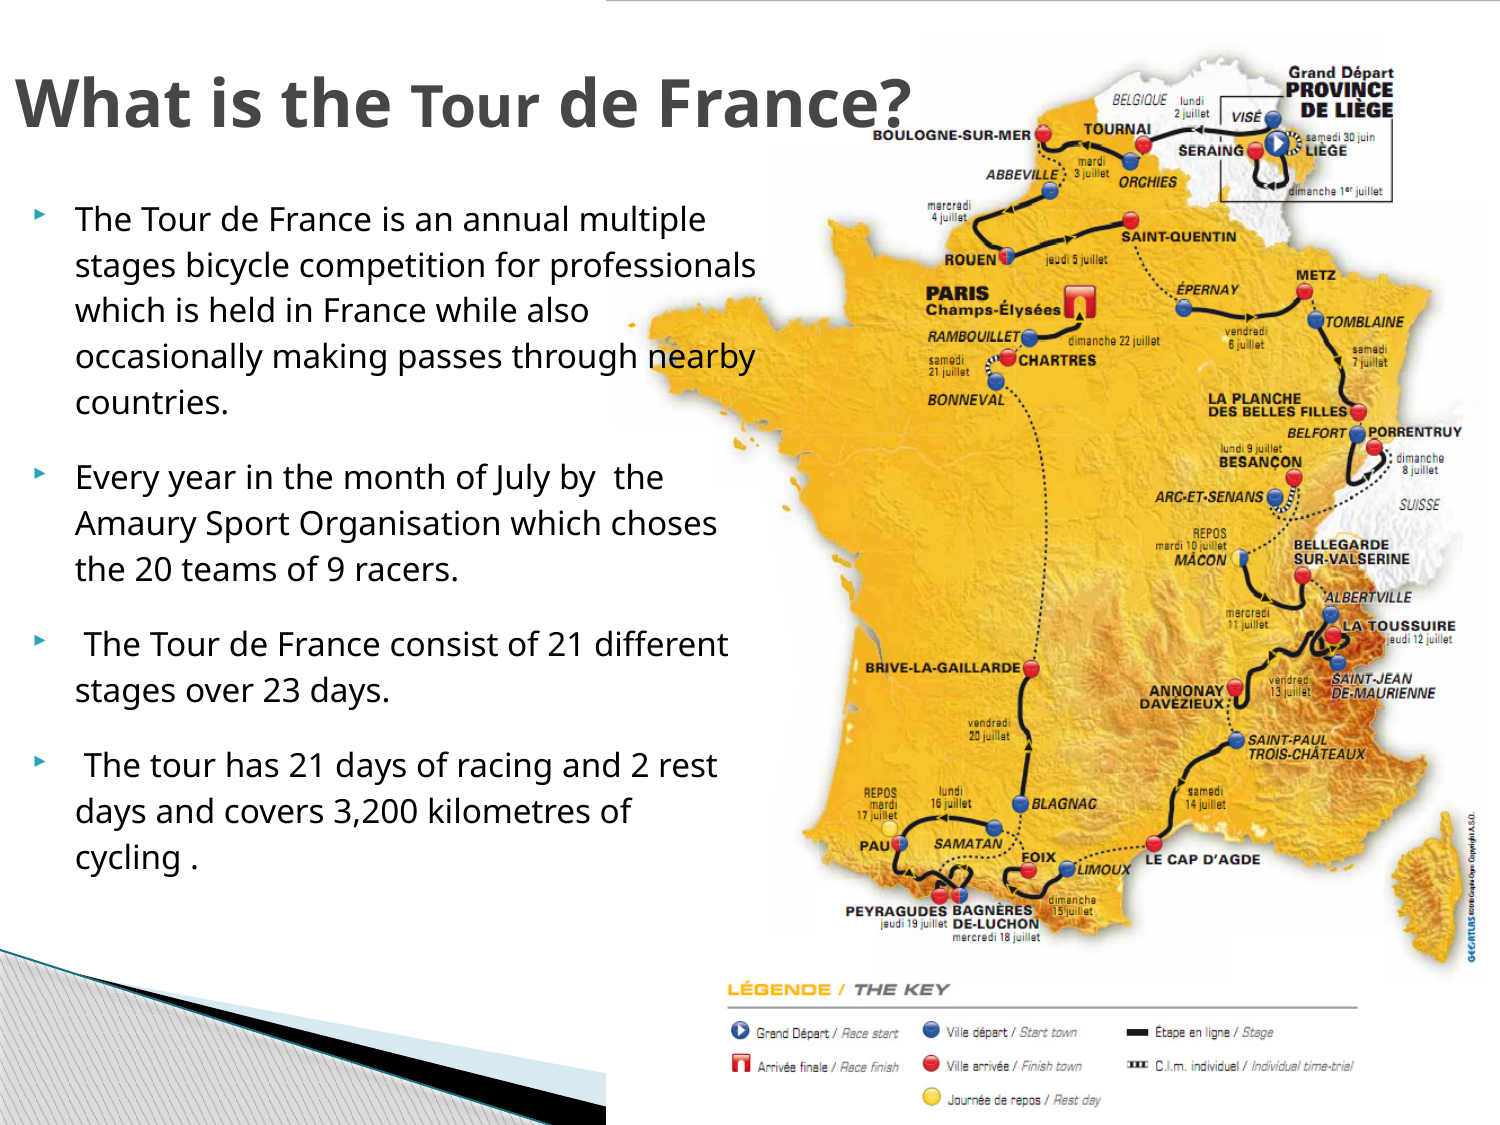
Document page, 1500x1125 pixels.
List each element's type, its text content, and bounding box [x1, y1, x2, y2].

title What is the Tour de France? [0, 7, 600, 195]
picture [605, 0, 1500, 1125]
list The Tour de France is an annual multiple stages bicycle competition for professionals which is held in France while also occasionally making passes through nearby countries. Every year in the month of July by the Amaury Sport Organisation which choses the 20 teams of 9 racers. The Tour de France consist of 21 different stages over 23 days. The tour has 21 days of racing and 2 rest days and covers 3,200 kilometres of cycling . [0, 195, 599, 927]
